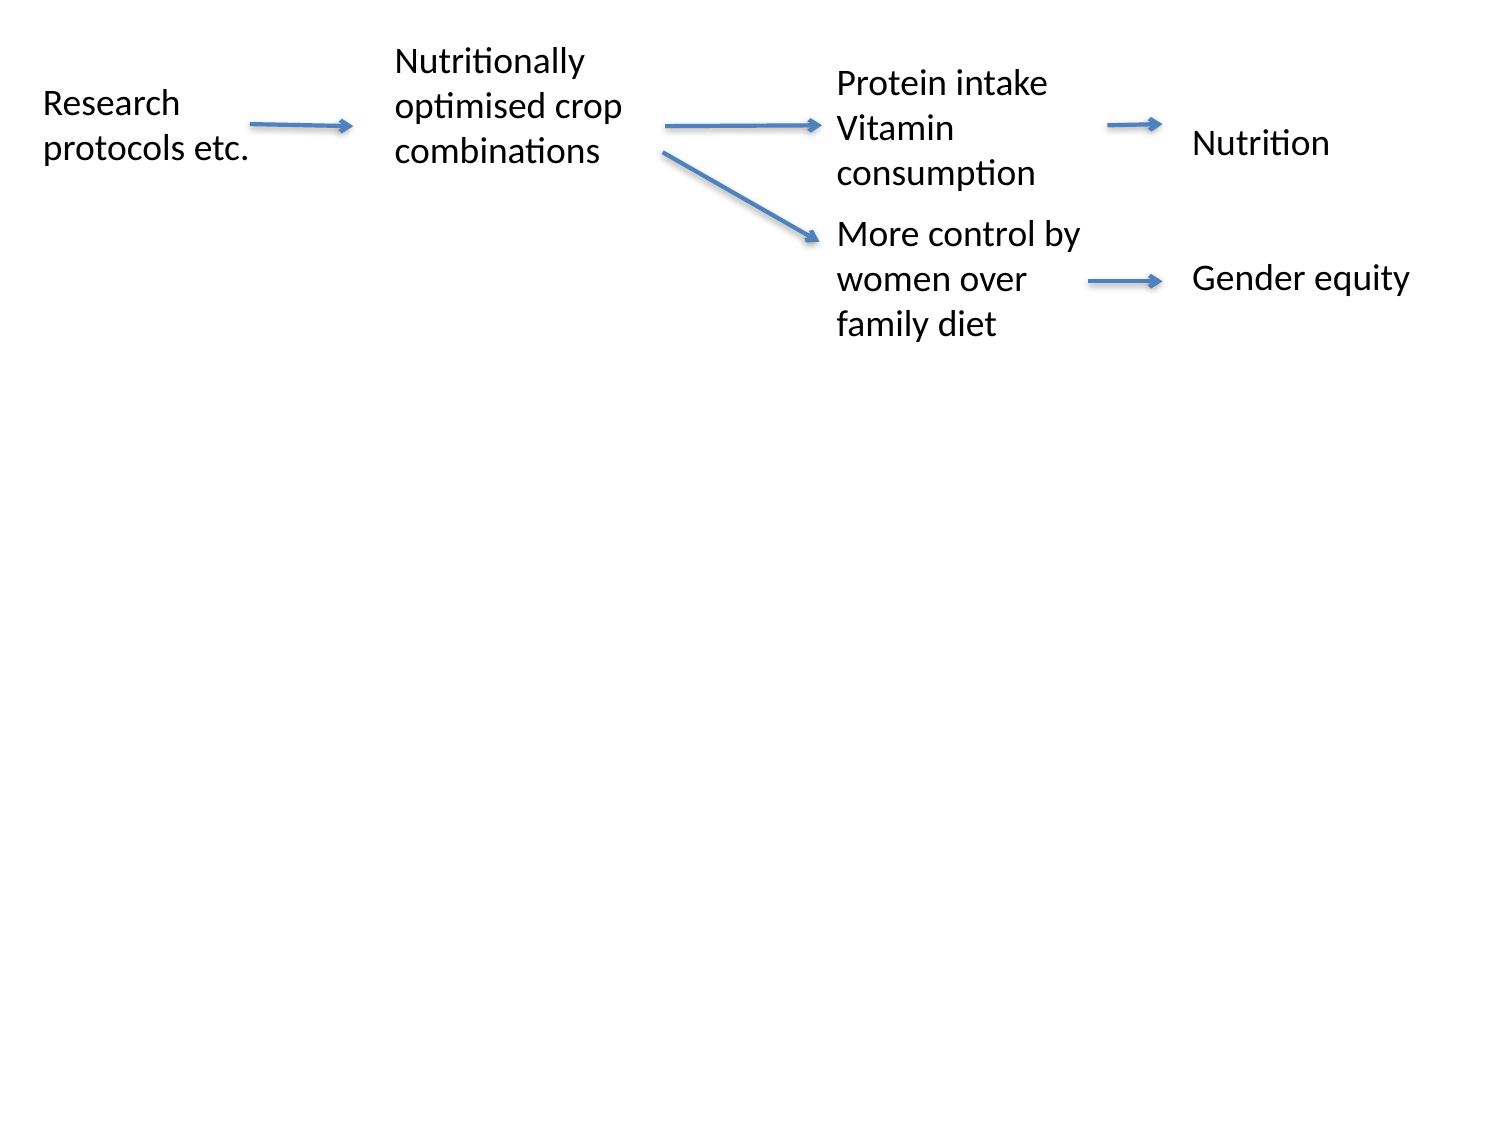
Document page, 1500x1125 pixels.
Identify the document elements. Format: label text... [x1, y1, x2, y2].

text_box Research protocols etc. [28, 70, 283, 176]
text_box Nutritionally optimised crop combinations [379, 28, 666, 224]
text_box Protein intake Vitamin consumption [821, 50, 1108, 201]
text_box More control by women over family diet [821, 201, 1108, 352]
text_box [1107, 123, 1163, 127]
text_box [249, 123, 354, 127]
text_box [662, 151, 820, 242]
text_box Nutrition Gender equity [1177, 110, 1463, 351]
